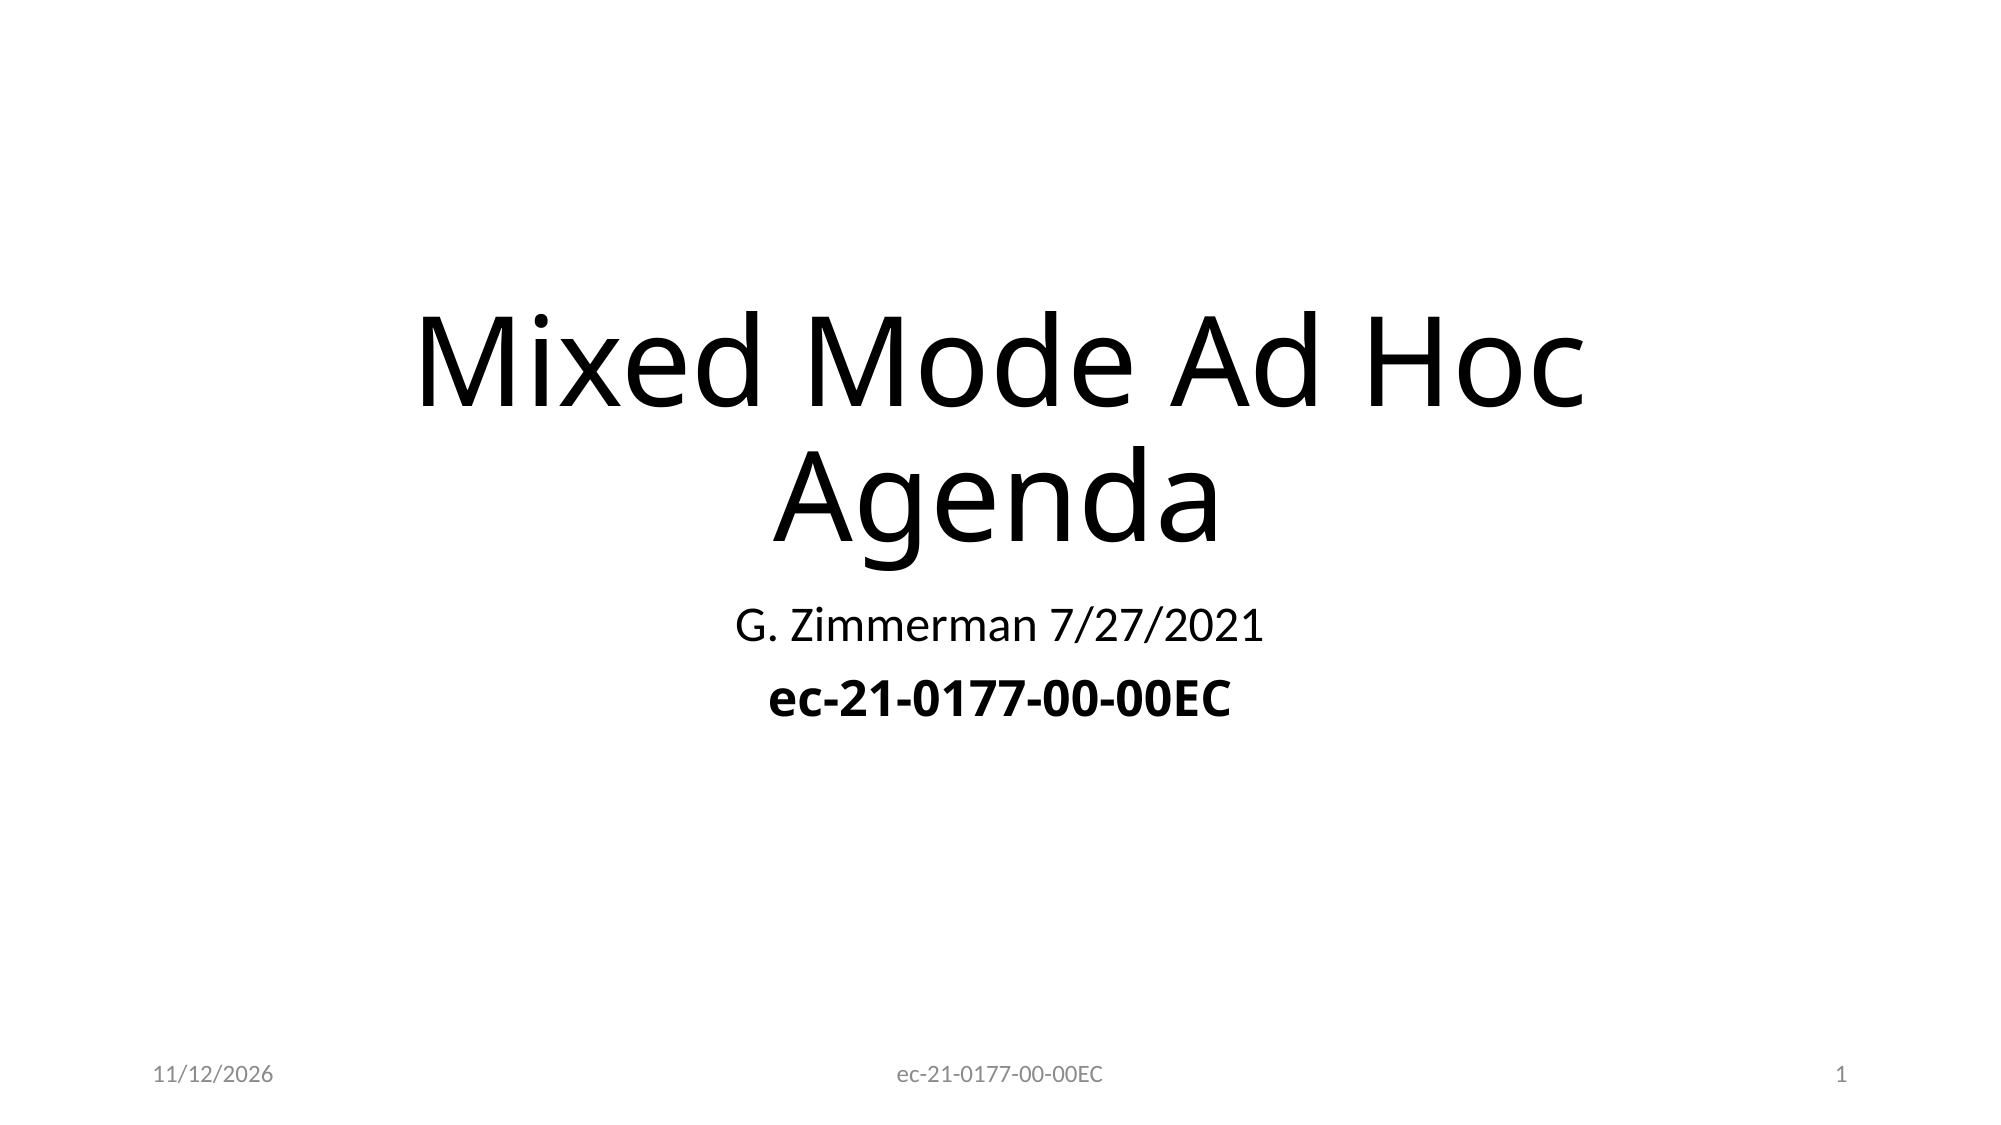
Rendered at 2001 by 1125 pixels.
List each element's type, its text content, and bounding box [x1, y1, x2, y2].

title Mixed Mode Ad Hoc Agenda [249, 184, 1750, 576]
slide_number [137, 1042, 588, 1103]
footer ec-21-0177-00-00EC [662, 1042, 1338, 1103]
subtitle G. Zimmerman 7/27/2021 ec-21-0177-00-00EC [249, 590, 1750, 863]
slide_number 1 [1412, 1042, 1863, 1103]
